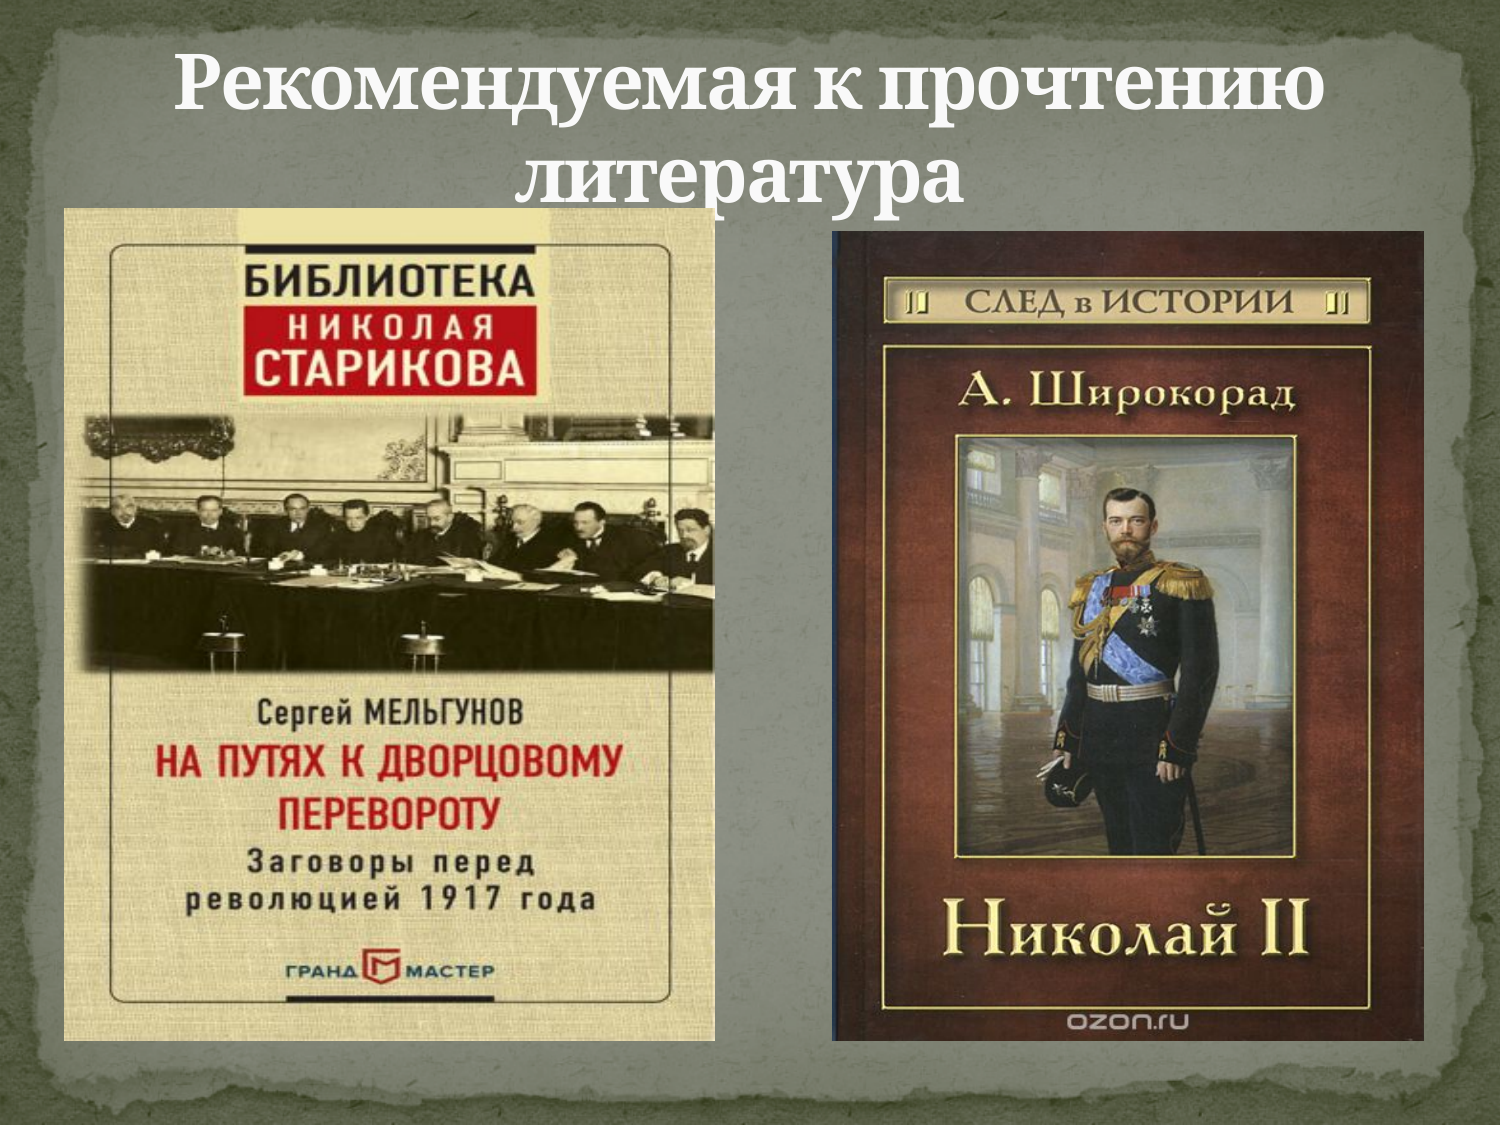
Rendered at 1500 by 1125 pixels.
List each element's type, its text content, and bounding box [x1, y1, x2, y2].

title Рекомендуемая к прочтению литература [74, 24, 1425, 225]
picture [64, 208, 715, 1041]
picture [832, 231, 1424, 1041]
